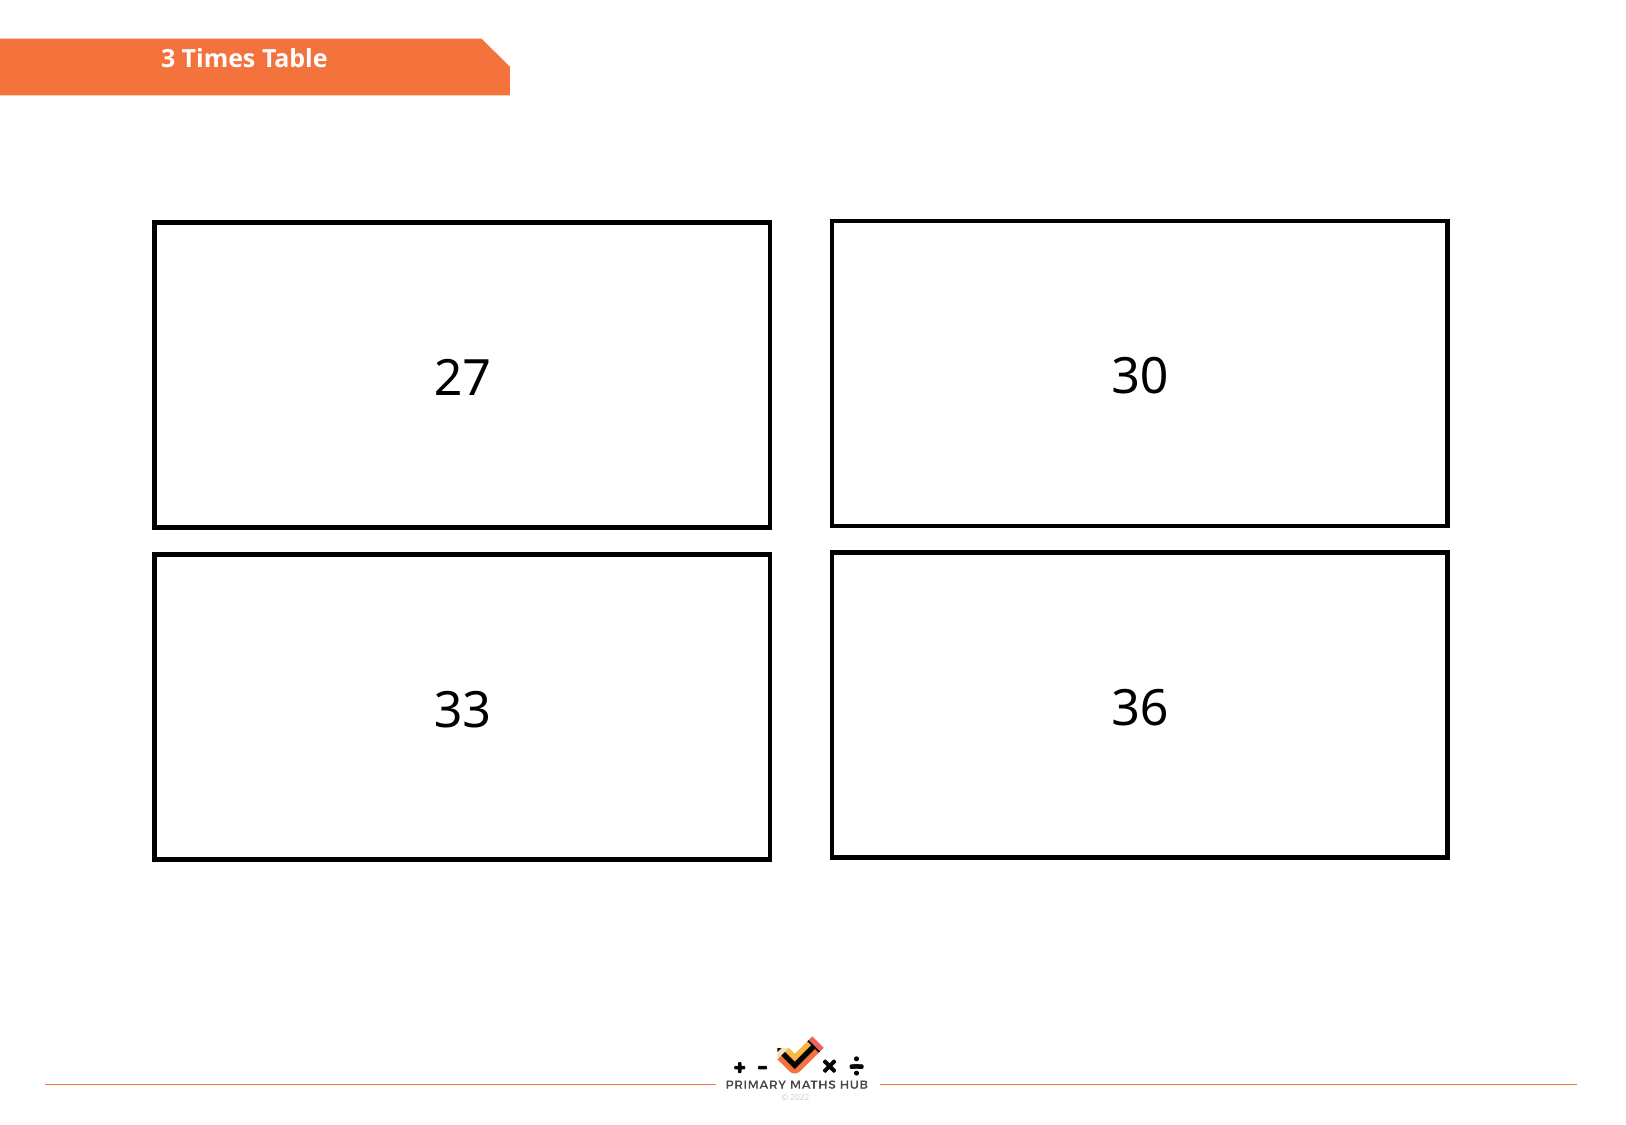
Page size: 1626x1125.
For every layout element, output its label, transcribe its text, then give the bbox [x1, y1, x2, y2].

text_box 33 [153, 553, 771, 860]
text_box 36 [831, 552, 1449, 859]
text_box 30 [831, 220, 1449, 527]
text_box 27 [153, 222, 771, 529]
picture [722, 1034, 872, 1094]
text_box © 2022 [720, 1084, 870, 1110]
text_box 3 Times Table [0, 37, 511, 97]
